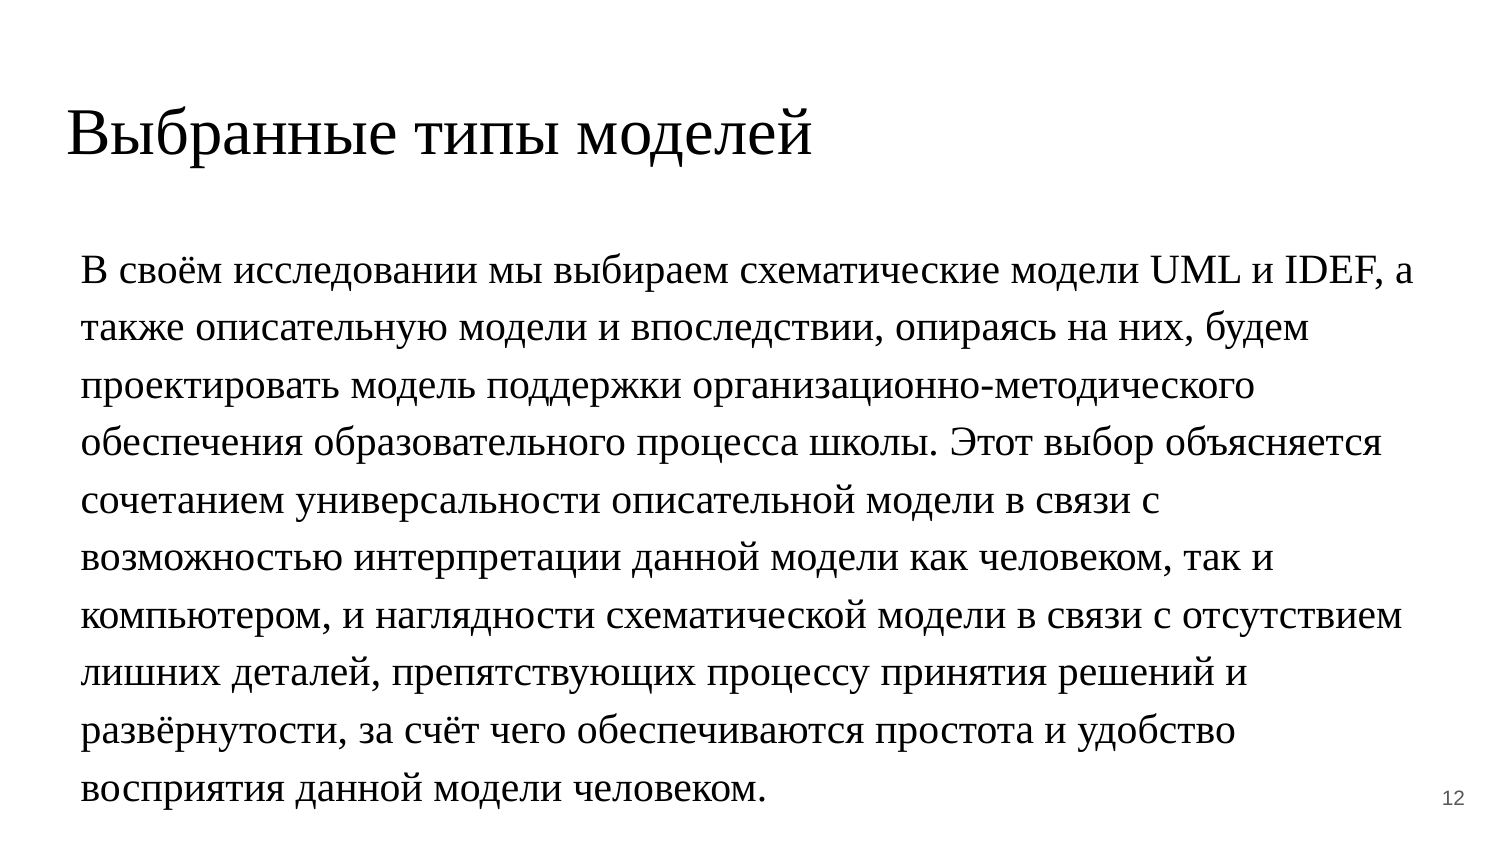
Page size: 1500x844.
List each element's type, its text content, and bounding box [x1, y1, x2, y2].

list В своём исследовании мы выбираем схематические модели UML и IDEF, а также описательную модели и впоследствии, опираясь на них, будем проектировать модель поддержки организационно-методического обеспечения образовательного процесса школы. Этот выбор объясняется сочетанием универсальности описательной модели в связи с возможностью интерпретации данной модели как человеком, так и компьютером, и наглядности схематической модели в связи с отсутствием лишних деталей, препятствующих процессу принятия решений и развёрнутости, за счёт чего обеспечиваются простота и удобство восприятия данной модели человеком. [51, 219, 1449, 780]
slide_number 12 [1389, 764, 1480, 830]
title Выбранные типы моделей [51, 72, 1449, 167]
